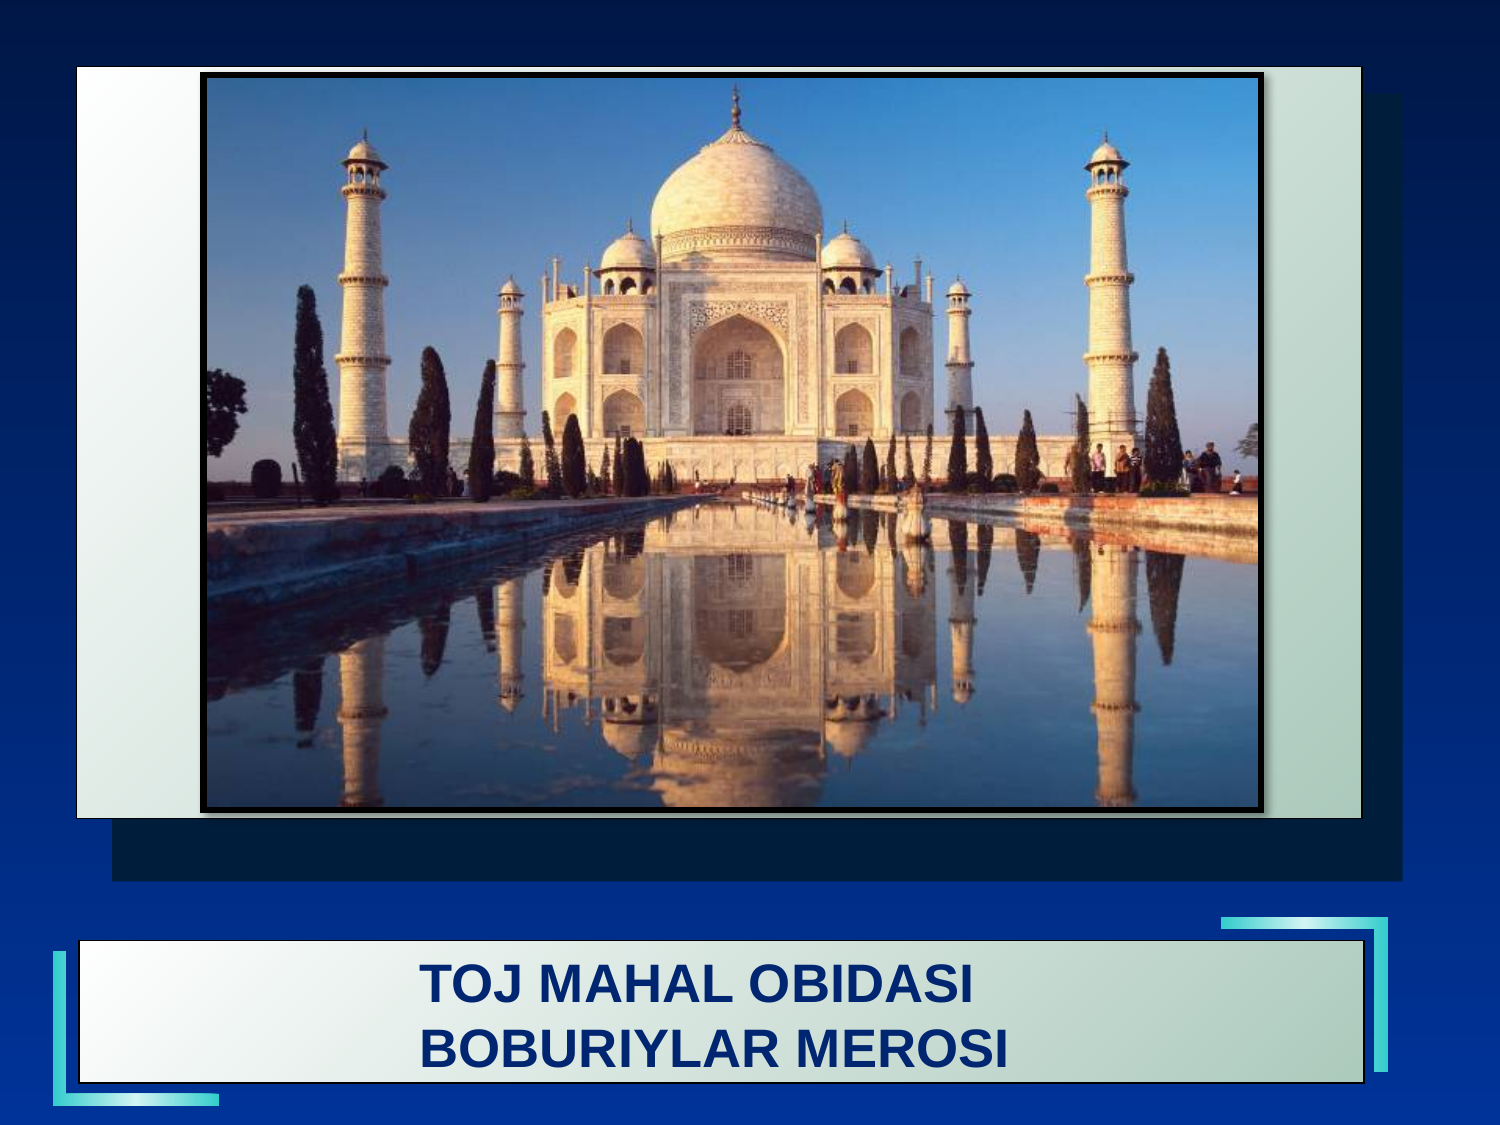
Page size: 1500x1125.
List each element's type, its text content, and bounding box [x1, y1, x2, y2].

title TOJ MAHAL OBIDASI BOBURIYLAR MEROSI [77, 940, 1353, 1084]
text_box [112, 93, 1403, 882]
text_box [1353, 940, 1364, 1084]
text_box [76, 66, 1362, 819]
text_box [52, 950, 220, 1106]
picture [206, 77, 1259, 808]
text_box [1221, 916, 1388, 1072]
